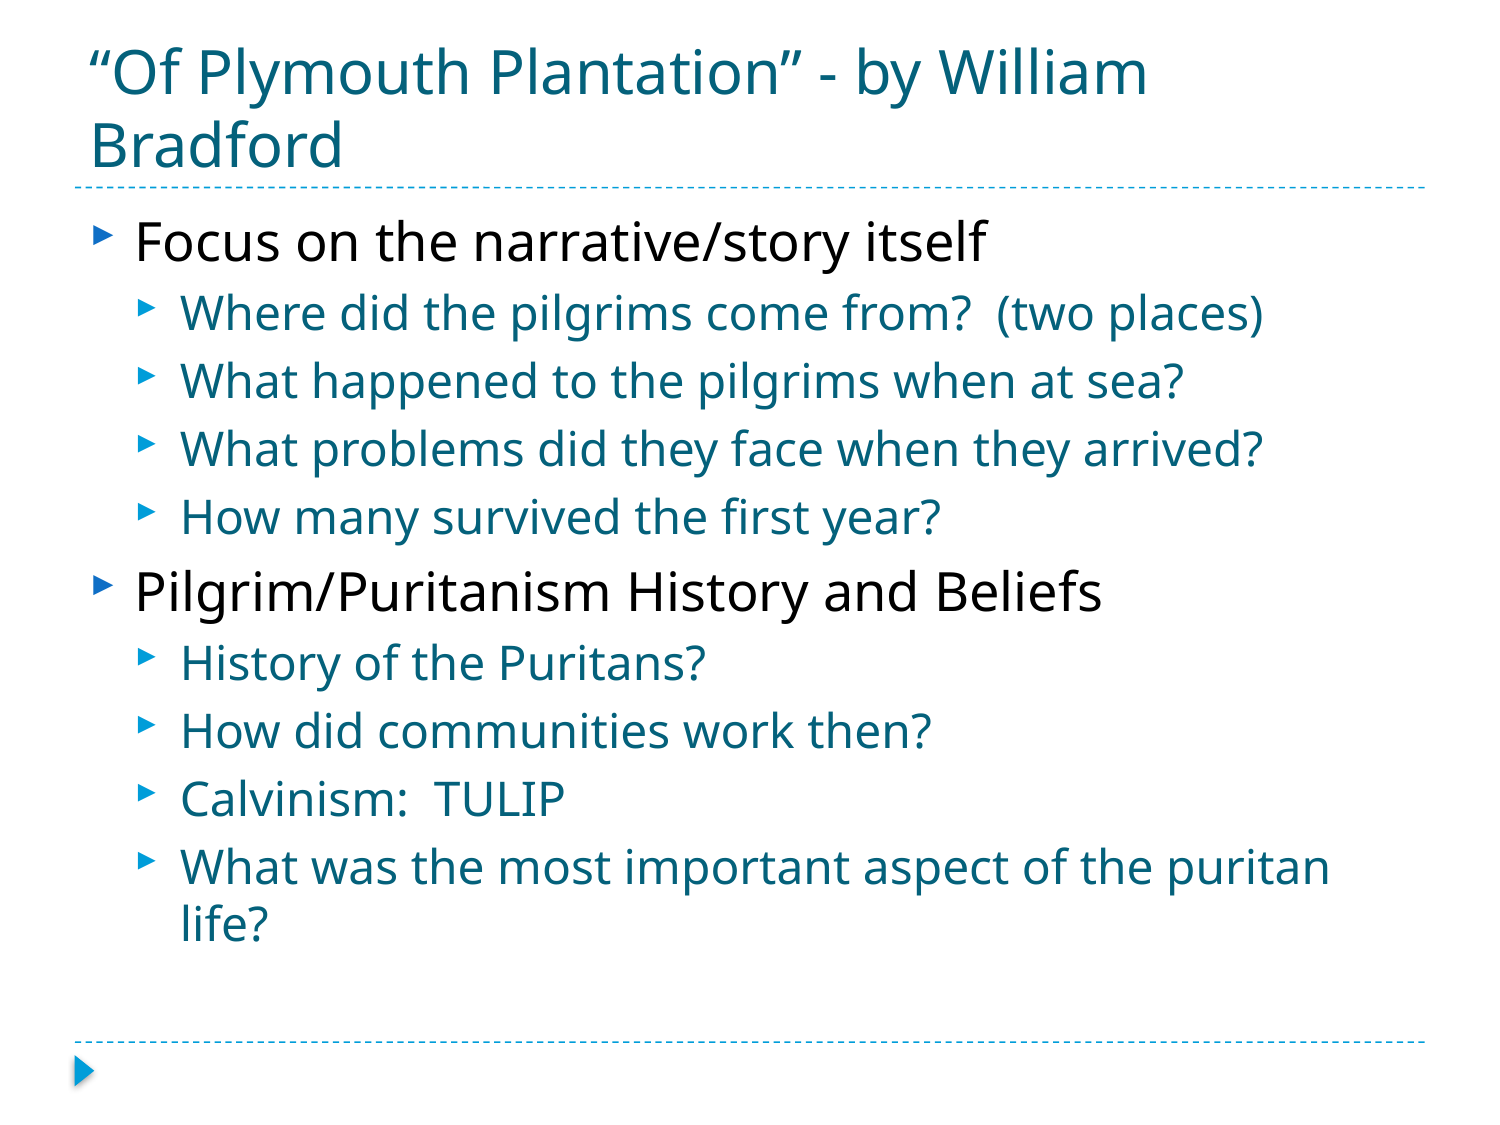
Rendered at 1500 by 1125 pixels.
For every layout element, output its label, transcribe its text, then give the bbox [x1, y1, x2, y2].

title “Of Plymouth Plantation” - by William Bradford [75, 24, 1425, 188]
list Focus on the narrative/story itself Where did the pilgrims come from? (two places) What happened to the pilgrims when at sea? What problems did they face when they arrived? How many survived the first year? Pilgrim/Puritanism History and Beliefs History of the Puritans? How did communities work then? Calvinism: TULIP What was the most important aspect of the puritan life? [75, 200, 1425, 1010]
